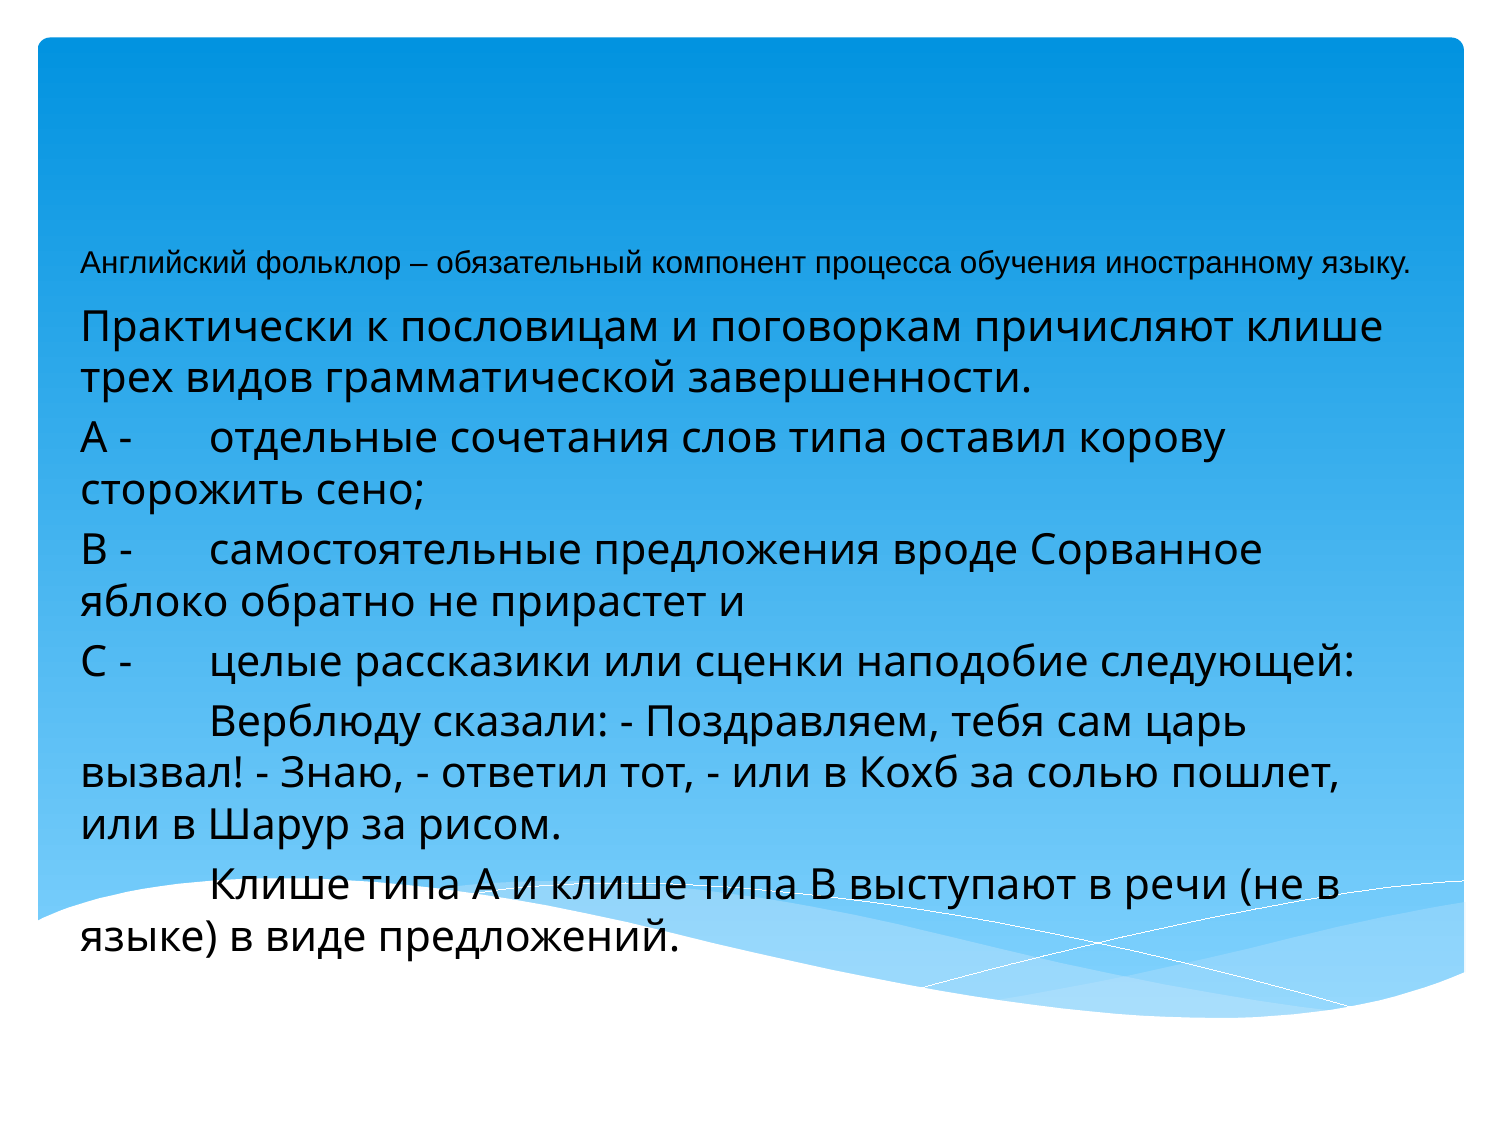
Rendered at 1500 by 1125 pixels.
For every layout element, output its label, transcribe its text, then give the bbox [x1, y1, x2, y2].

subtitle Практически к пословицам и поговоркам причисляют клише трех видов грамматической завершенности. А - отдельные сочетания слов типа оставил корову сторожить сено; В - самостоятельные предложения вроде Сорванное яблоко обратно не прирастет и С - целые рассказики или сценки наподобие следующей: Верблюду сказали: - Поздравляем, тебя сам царь вызвал! - Знаю, - ответил тот, - или в Кохб за солью пошлет, или в Шарур за рисом. Клише типа А и клише типа В выступают в речи (не в языке) в виде предложений. [64, 290, 1428, 1093]
title Английский фольклор – обязательный компонент процесса обучения иностранному языку. [64, 137, 1428, 290]
